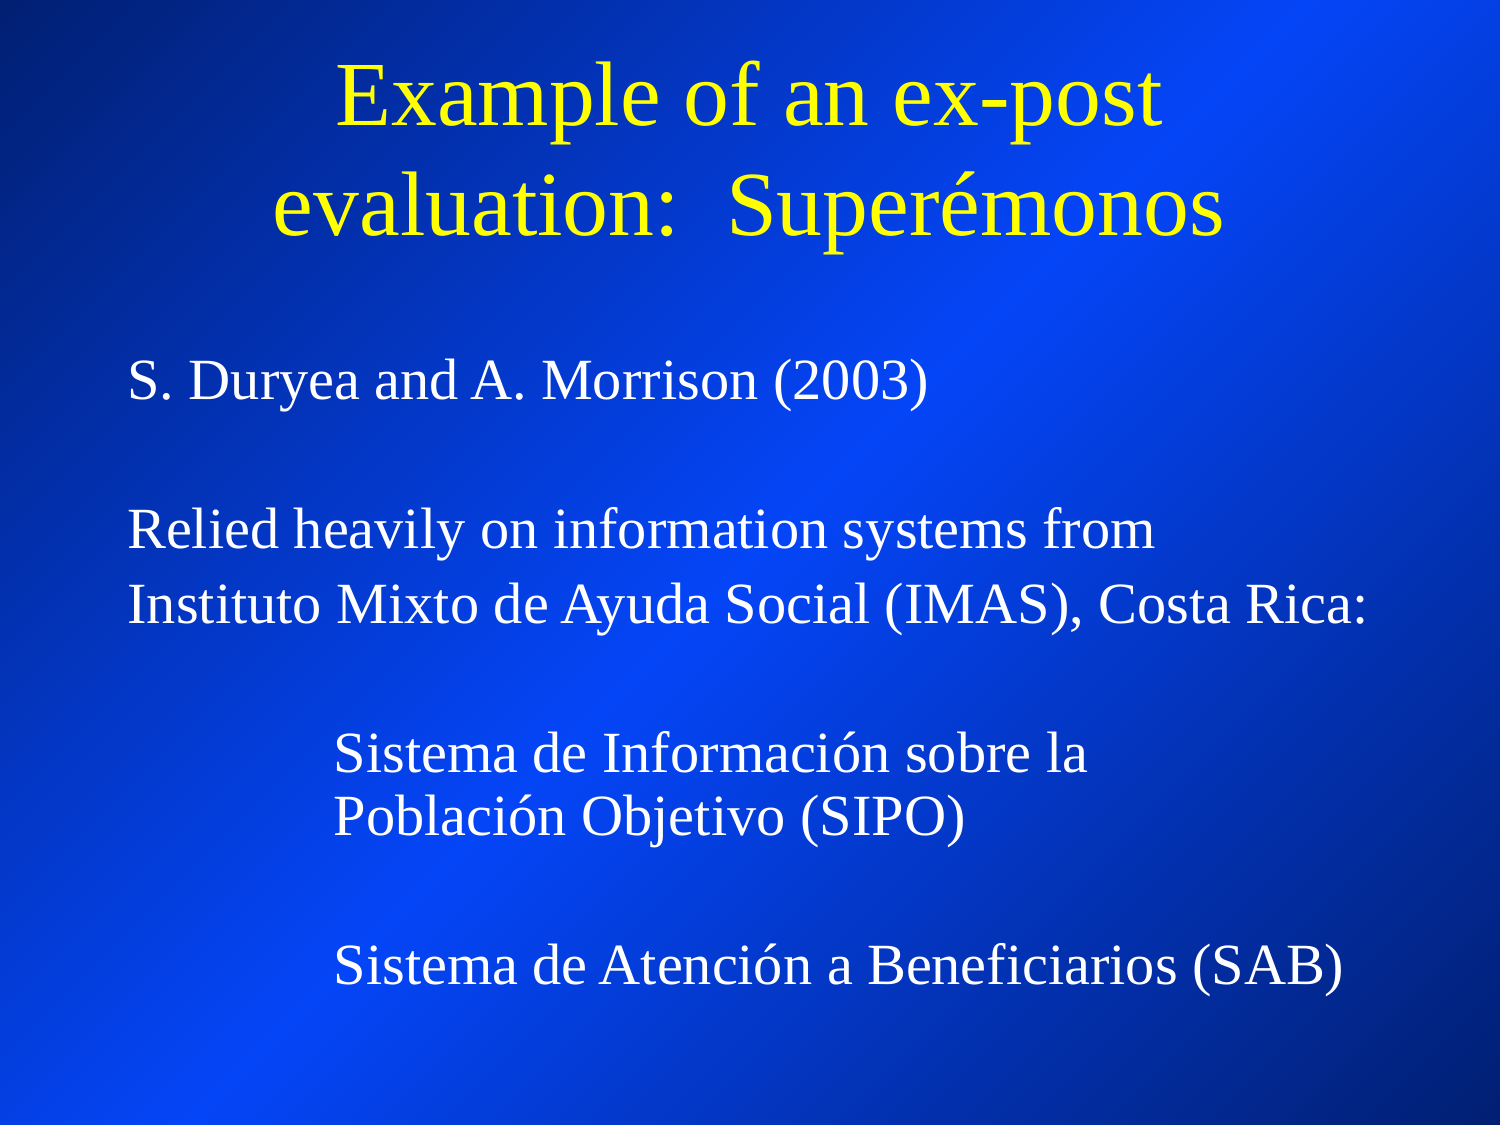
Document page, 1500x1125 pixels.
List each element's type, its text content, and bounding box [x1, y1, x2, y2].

list S. Duryea and A. Morrison (2003) Relied heavily on information systems from Instituto Mixto de Ayuda Social (IMAS), Costa Rica: Sistema de Información sobre la Población Objetivo (SIPO) Sistema de Atención a Beneficiarios (SAB) [112, 249, 1438, 1001]
title Example of an ex-post evaluation: Superémonos [112, 49, 1388, 238]
